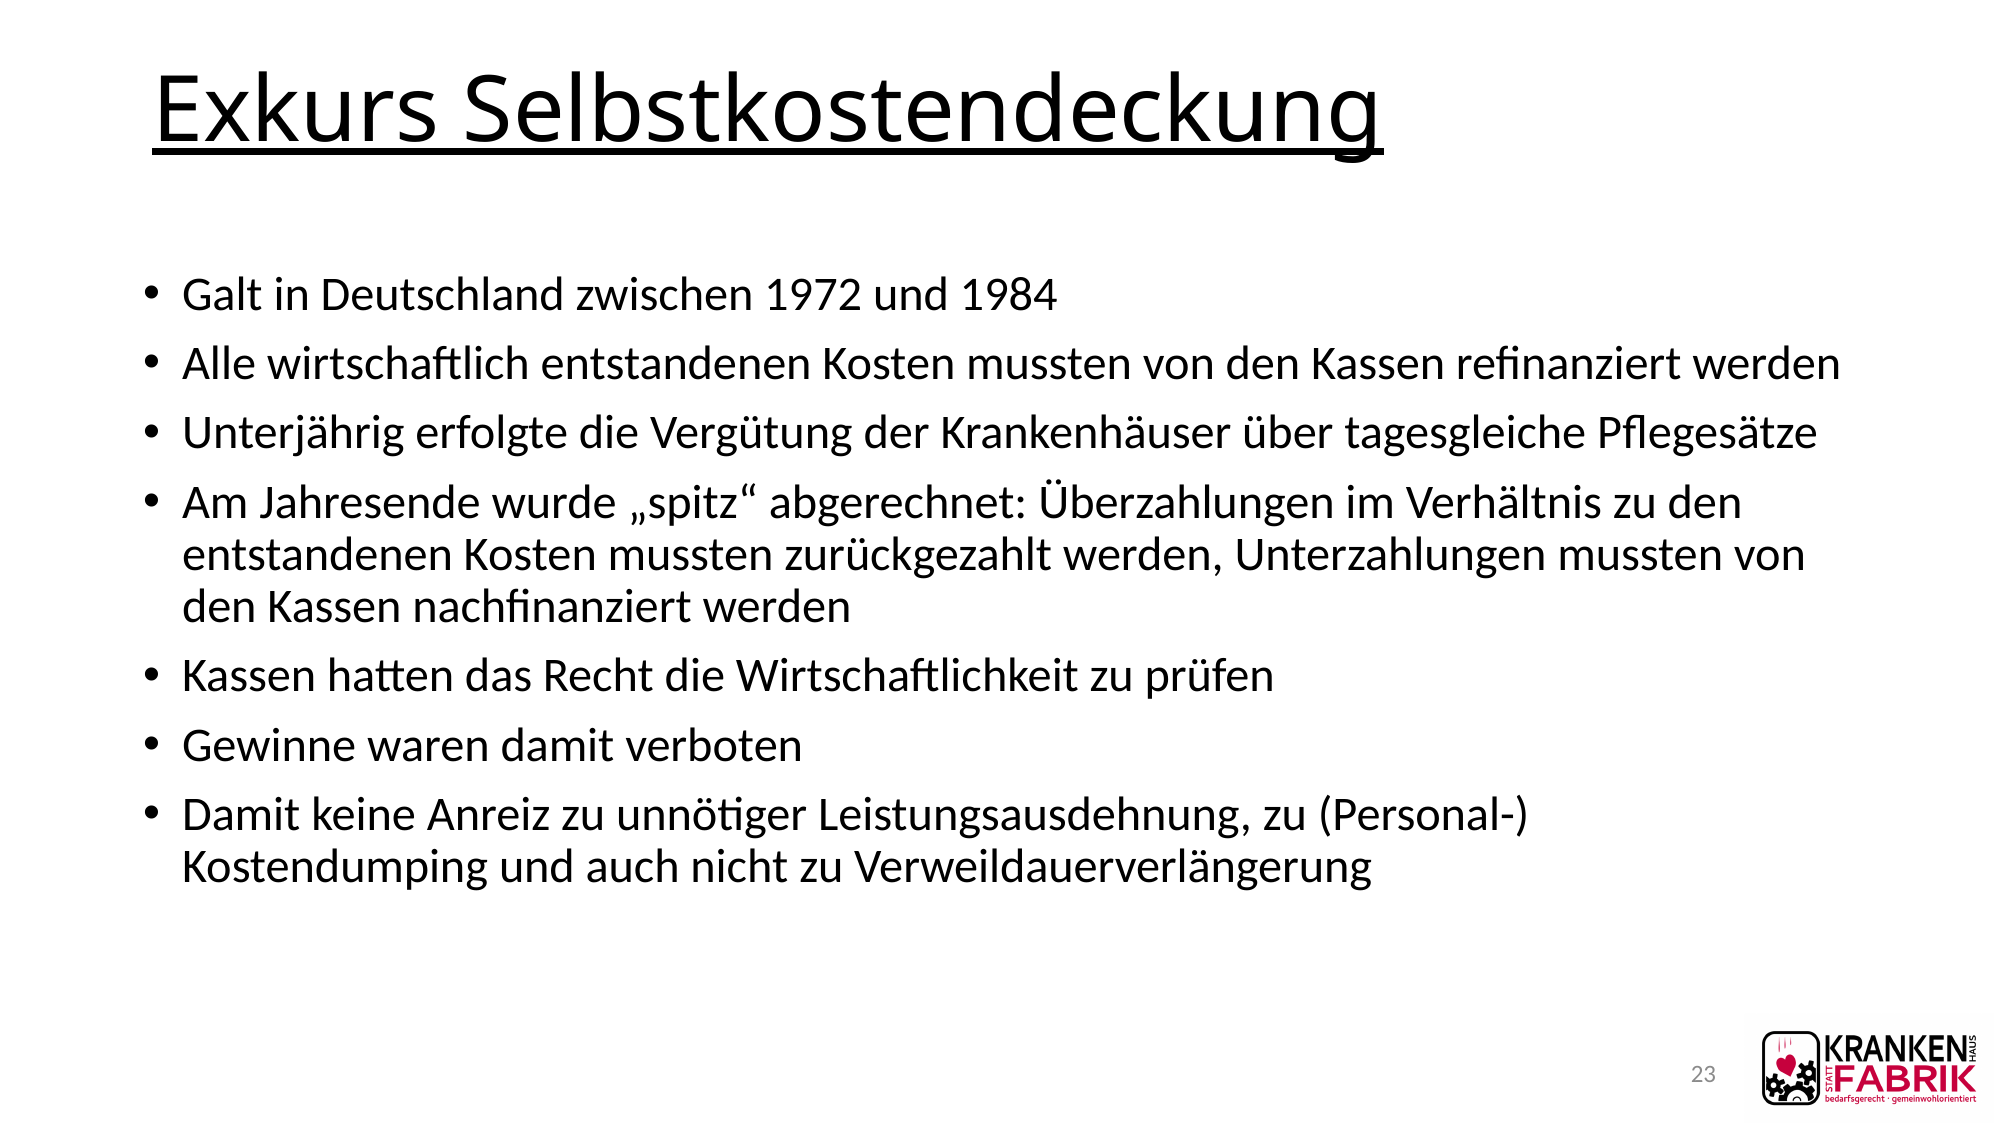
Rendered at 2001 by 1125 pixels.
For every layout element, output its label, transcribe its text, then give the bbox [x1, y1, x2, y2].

slide_number 23 [1281, 1042, 1731, 1103]
picture [1744, 1013, 1994, 1123]
title Exkurs Selbstkostendeckung [137, 3, 1863, 221]
list Galt in Deutschland zwischen 1972 und 1984 Alle wirtschaftlich entstandenen Kosten mussten von den Kassen refinanziert werden Unterjährig erfolgte die Vergütung der Krankenhäuser über tagesgleiche Pflegesätze Am Jahresende wurde „spitz“ abgerechnet: Überzahlungen im Verhältnis zu den entstandenen Kosten mussten zurückgezahlt werden, Unterzahlungen mussten von den Kassen nachfinanziert werden Kassen hatten das Recht die Wirtschaftlichkeit zu prüfen Gewinne waren damit verboten Damit keine Anreiz zu unnötiger Leistungsausdehnung, zu (Personal-) Kostendumping und auch nicht zu Verweildauerverlängerung [128, 261, 1863, 1014]
